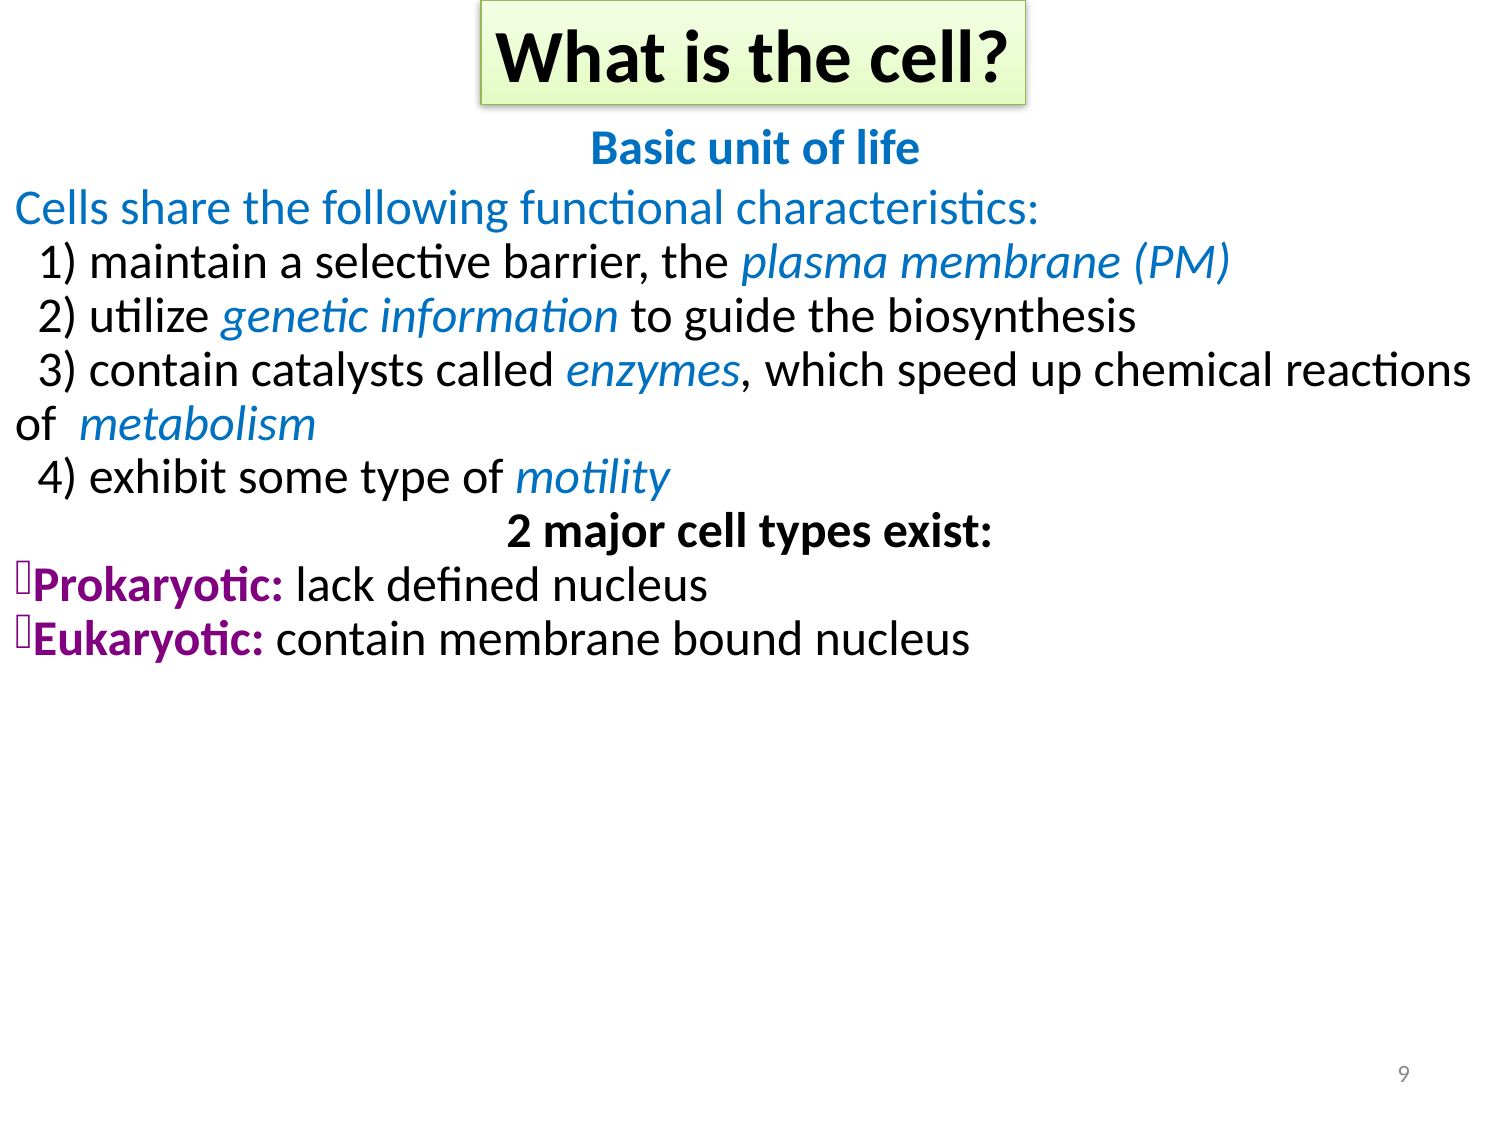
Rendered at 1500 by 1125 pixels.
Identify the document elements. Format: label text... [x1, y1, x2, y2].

text_box What is the cell? [480, 0, 1026, 105]
slide_number 9 [1074, 1042, 1425, 1103]
text_box Basic unit of life Cells share the following functional characteristics: 1) maintain a selective barrier, the plasma membrane (PM) 2) utilize genetic information to guide the biosynthesis 3) contain catalysts called enzymes, which speed up chemical reactions of metabolism 4) exhibit some type of motility 2 major cell types exist: Prokaryotic: lack defined nucleus Eukaryotic: contain membrane bound nucleus [0, 113, 1500, 675]
